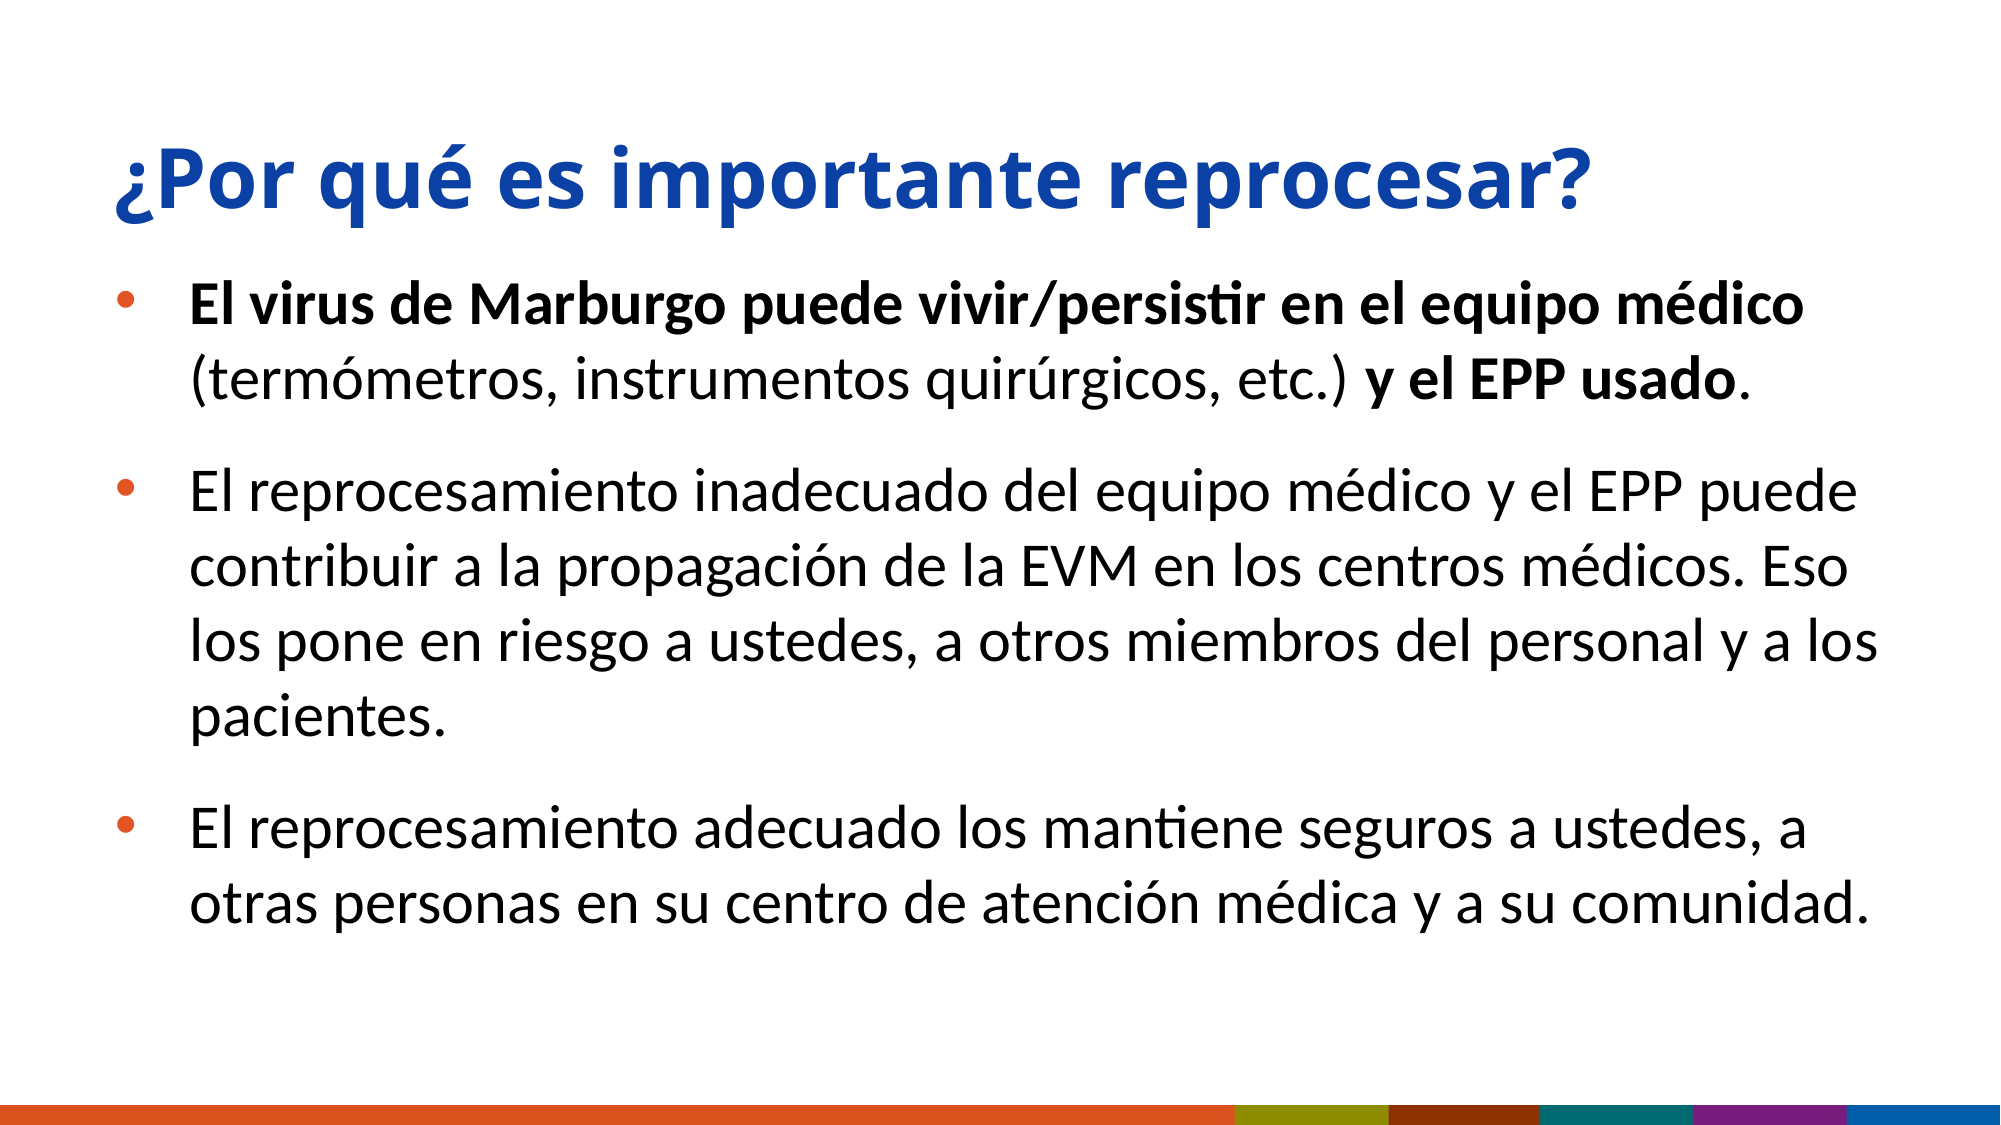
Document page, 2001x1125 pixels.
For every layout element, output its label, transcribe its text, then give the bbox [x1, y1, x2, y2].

list El virus de Marburgo puede vivir/persistir en el equipo médico (termómetros, instrumentos quirúrgicos, etc.) y el EPP usado. El reprocesamiento inadecuado del equipo médico y el EPP puede contribuir a la propagación de la EVM en los centros médicos. Eso los pone en riesgo a ustedes, a otros miembros del personal y a los pacientes. El reprocesamiento adecuado los mantiene seguros a ustedes, a otras personas en su centro de atención médica y a su comunidad. [99, 254, 1900, 988]
picture [0, 1105, 2000, 1125]
title ¿Por qué es importante reprocesar? [99, 45, 1900, 233]
